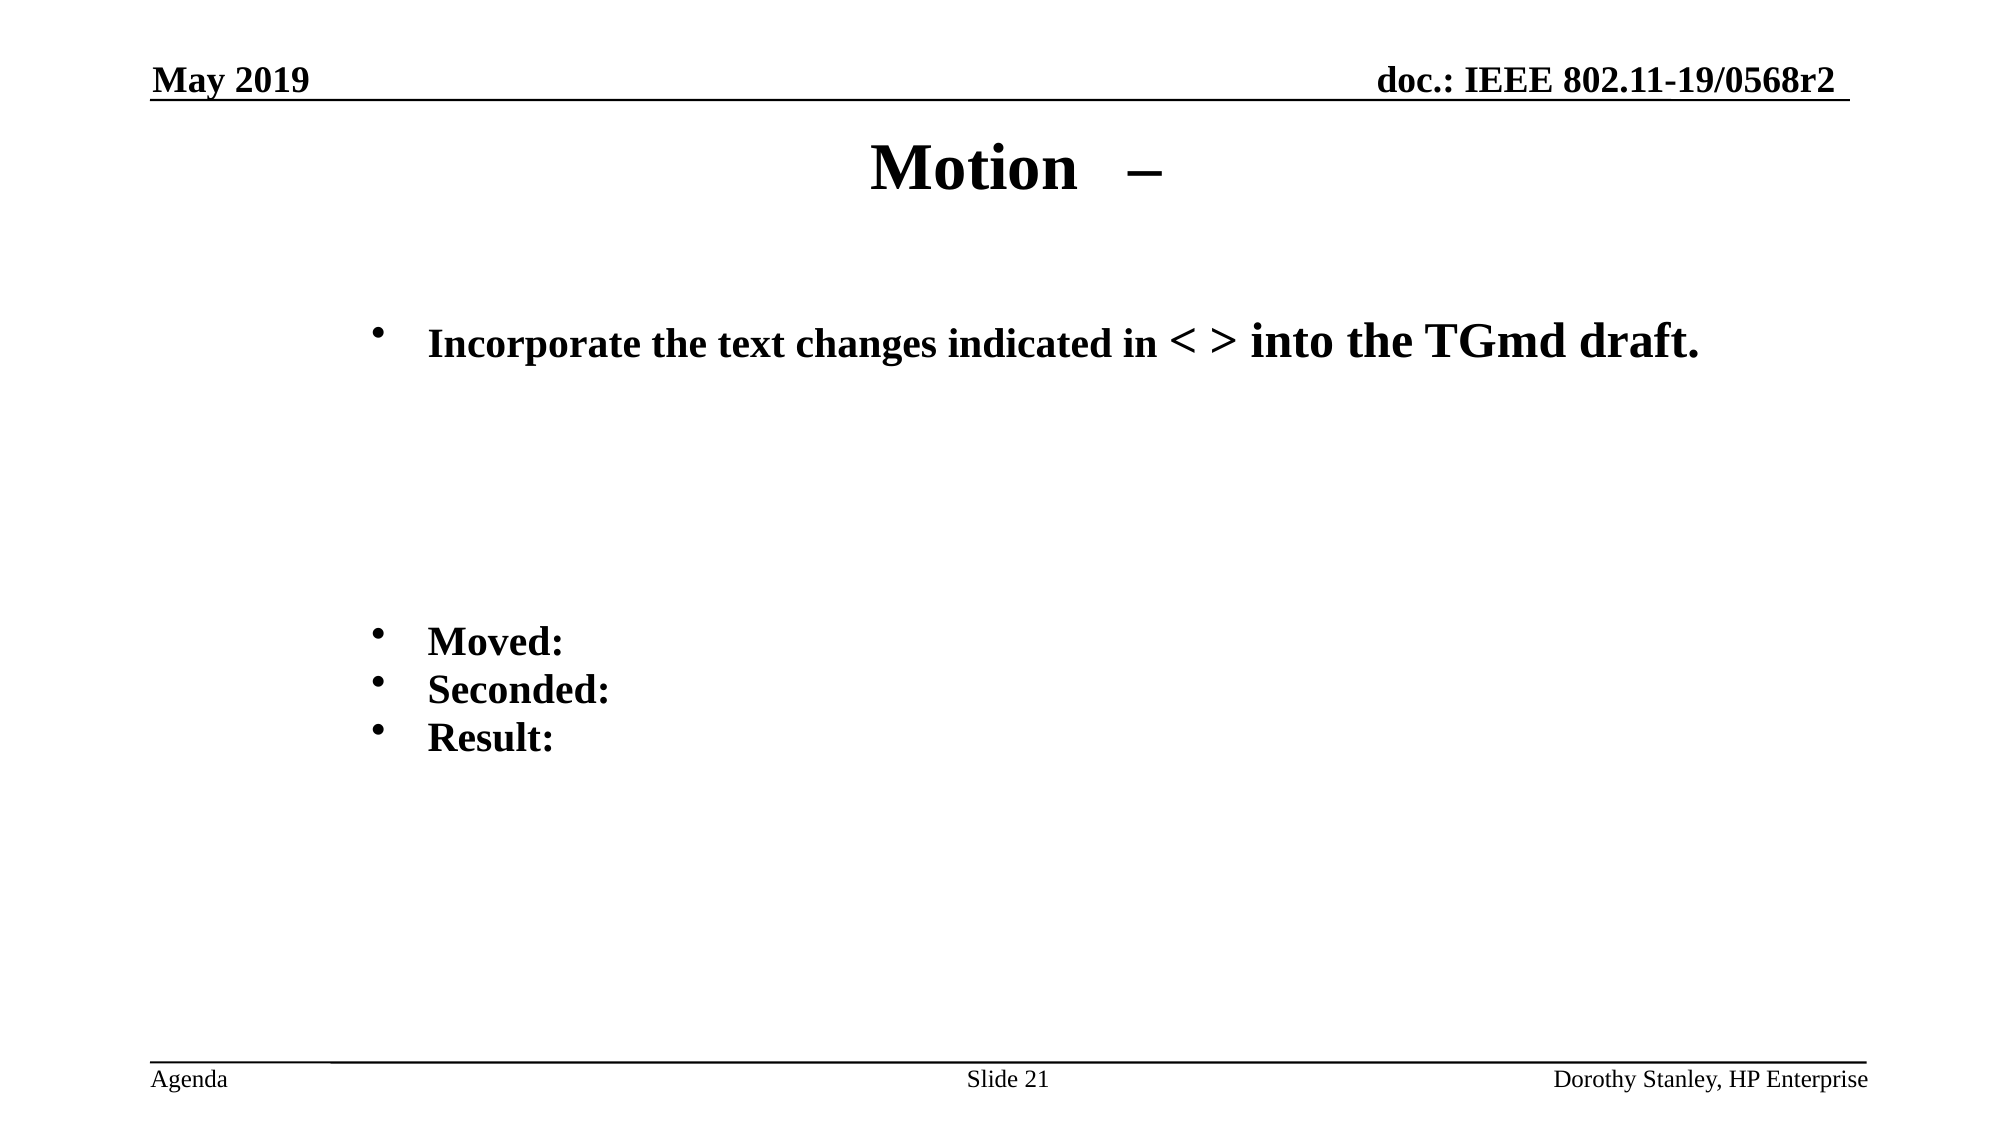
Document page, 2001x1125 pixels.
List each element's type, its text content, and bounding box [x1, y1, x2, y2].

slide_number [152, 54, 567, 100]
list Incorporate the text changes indicated in < > into the TGmd draft. Moved: Seconded: Result: [356, 251, 1911, 1002]
footer Dorothy Stanley, HP Enterprise [1549, 1062, 1869, 1093]
slide_number Slide 21 [966, 1062, 1051, 1093]
title Motion – [200, 75, 1850, 250]
